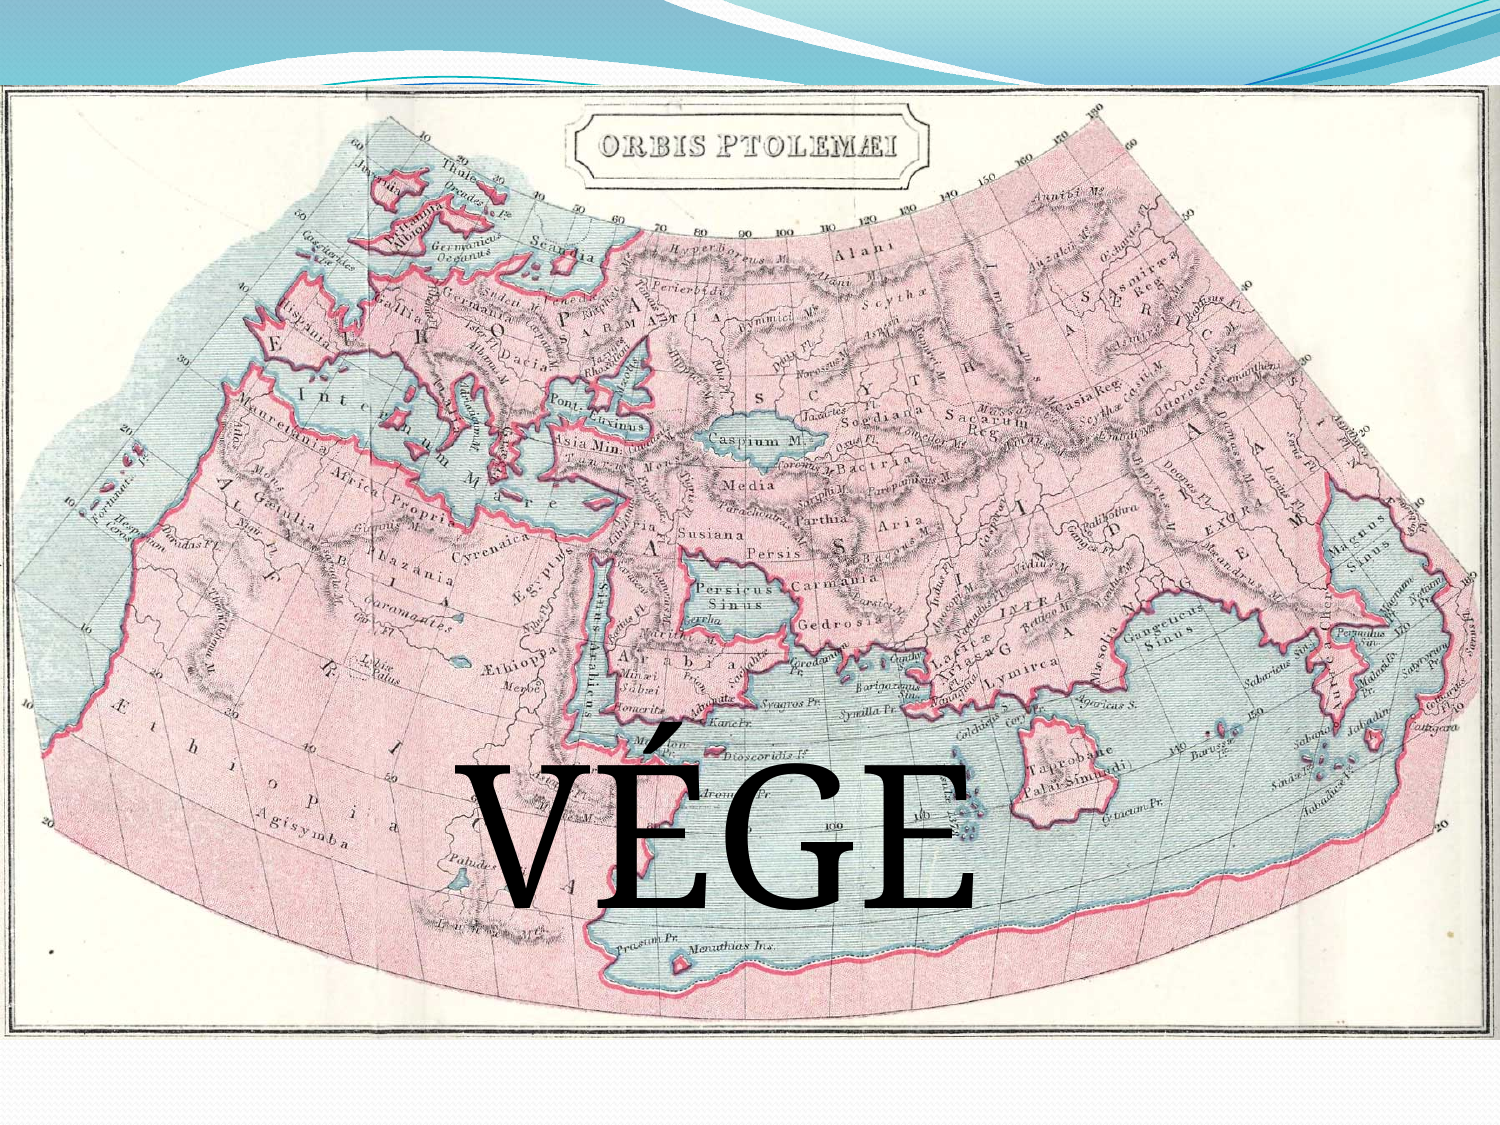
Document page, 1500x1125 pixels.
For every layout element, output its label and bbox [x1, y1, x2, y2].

picture [0, 85, 1500, 1040]
